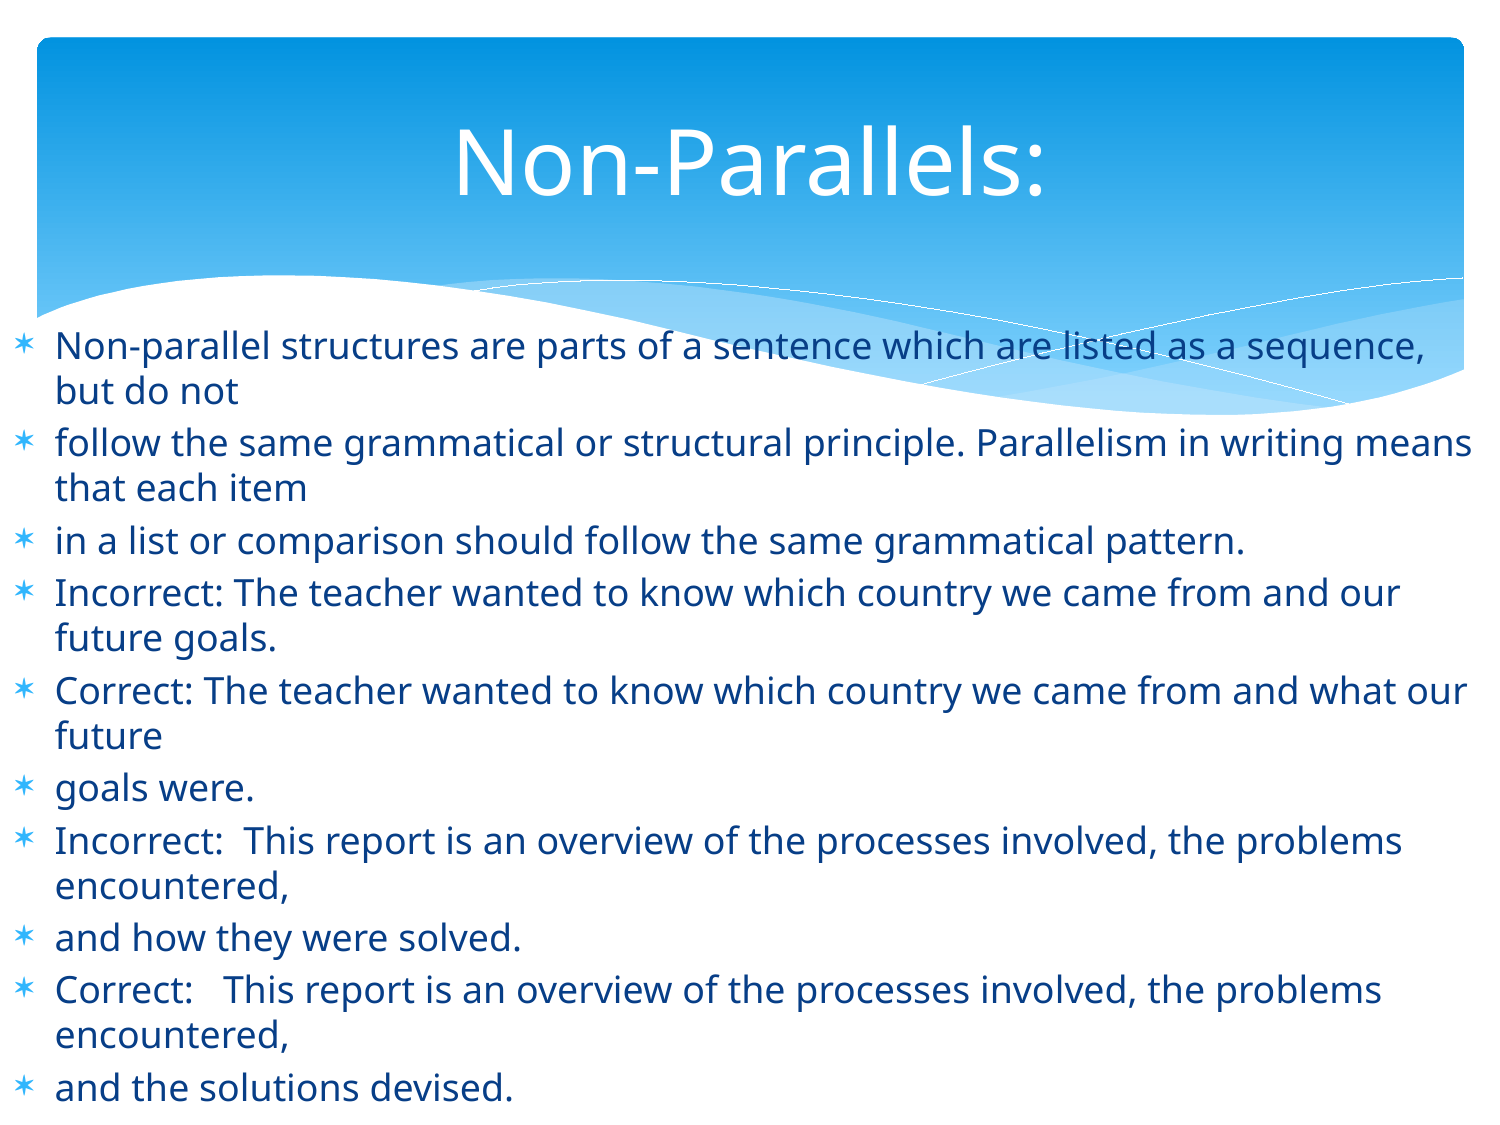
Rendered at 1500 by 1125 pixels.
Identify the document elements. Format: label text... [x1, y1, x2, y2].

title Non-Parallels: [75, 55, 1425, 261]
list Non-parallel structures are parts of a sentence which are listed as a sequence, but do not follow the same grammatical or structural principle. Parallelism in writing means that each item in a list or comparison should follow the same grammatical pattern. Incorrect: The teacher wanted to know which country we came from and our future goals. Correct: The teacher wanted to know which country we came from and what our future goals were. Incorrect: This report is an overview of the processes involved, the problems encountered, and how they were solved. Correct: This report is an overview of the processes involved, the problems encountered, and the solutions devised. [0, 314, 1500, 1125]
